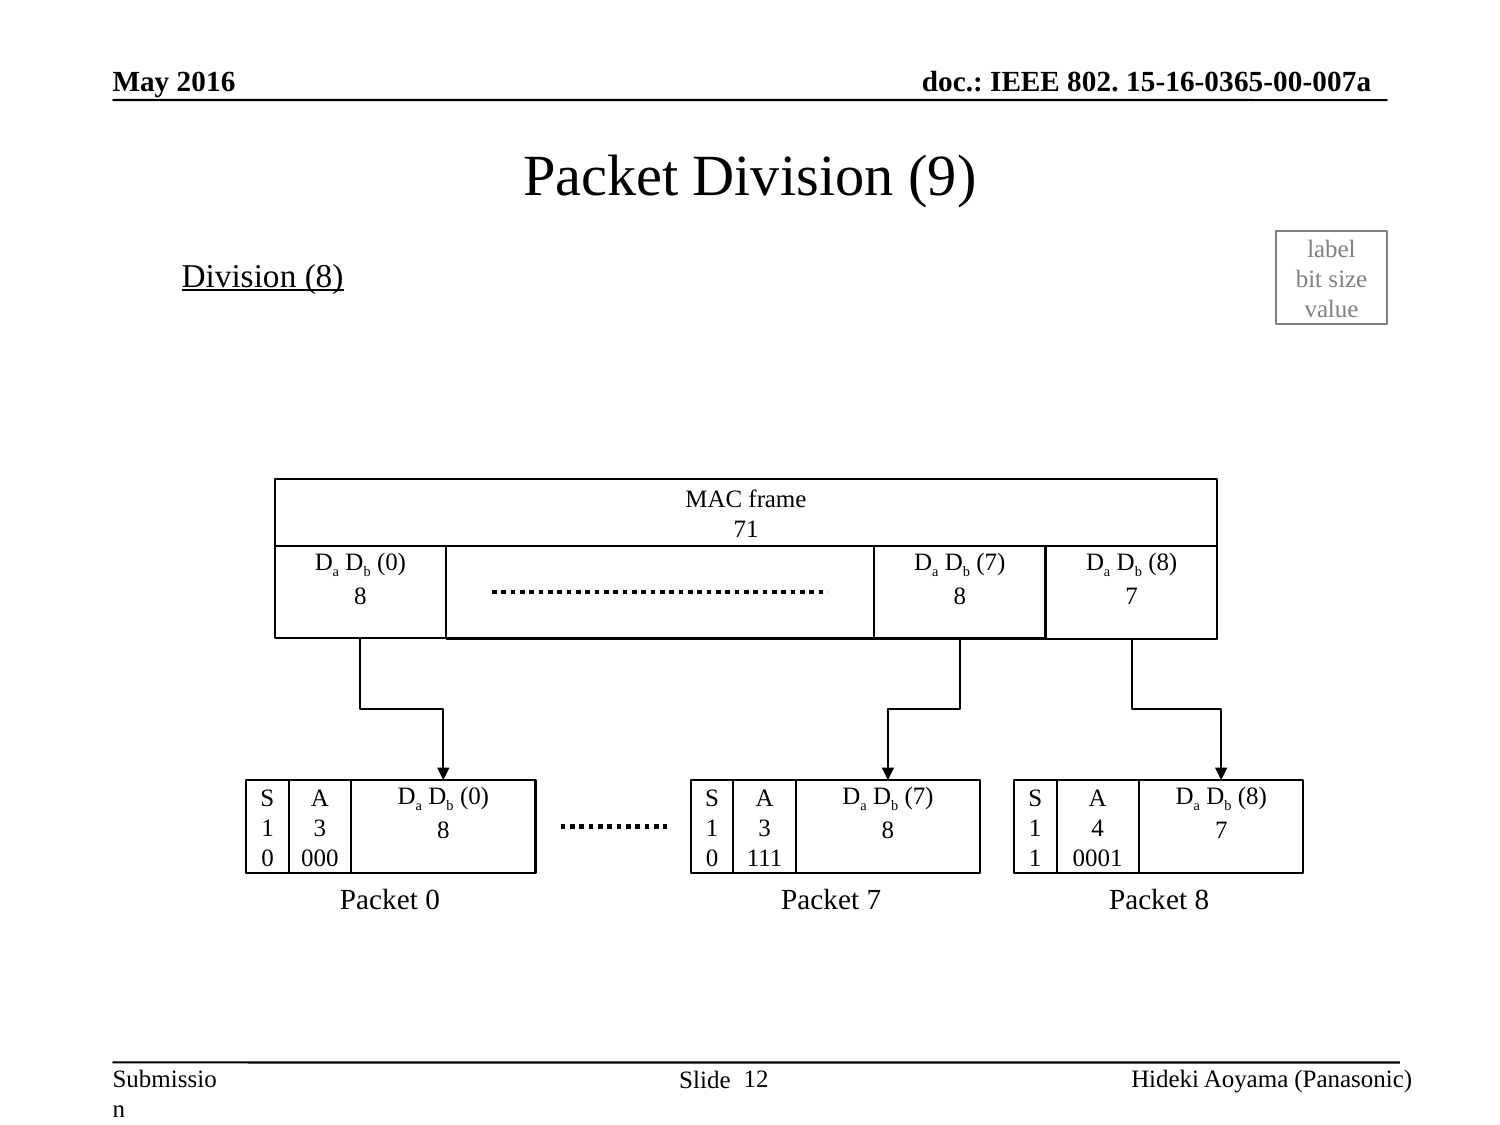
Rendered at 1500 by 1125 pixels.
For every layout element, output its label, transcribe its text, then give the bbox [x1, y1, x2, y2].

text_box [1013, 779, 1304, 873]
text_box Da Db (0) 8 [274, 545, 446, 639]
text_box Packet 7 [766, 873, 897, 923]
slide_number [112, 62, 375, 98]
text_box Division (8) [166, 246, 359, 302]
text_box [331, 667, 473, 751]
text_box Packet 8 [1094, 873, 1225, 923]
slide_number 12 [741, 1062, 771, 1093]
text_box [853, 673, 995, 746]
text_box MAC frame 71 [274, 479, 1218, 546]
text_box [245, 779, 536, 873]
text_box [690, 779, 981, 873]
text_box label bit size value [1275, 231, 1388, 325]
footer Hideki Aoyama (Panasonic) [900, 1062, 1413, 1093]
title Packet Division (9) [112, 112, 1388, 232]
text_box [1105, 664, 1247, 755]
text_box Da Db (8) 7 [1046, 546, 1218, 639]
text_box Packet 0 [325, 873, 456, 923]
text_box Da Db (7) 8 [874, 545, 1046, 638]
